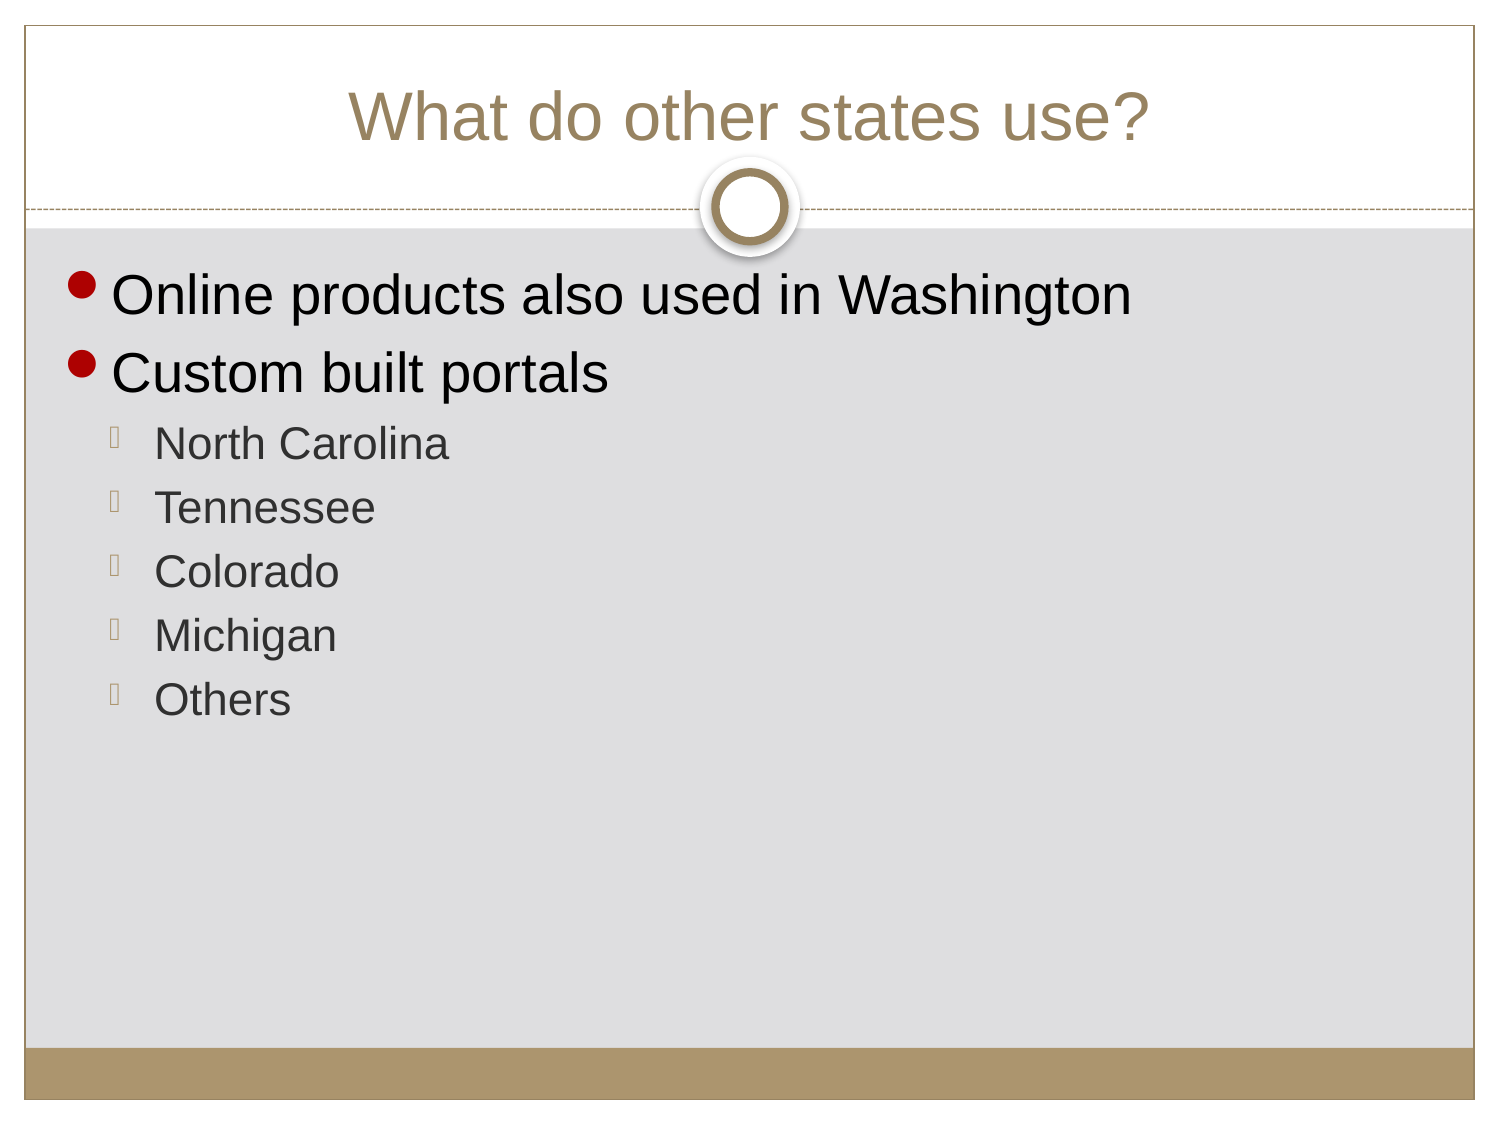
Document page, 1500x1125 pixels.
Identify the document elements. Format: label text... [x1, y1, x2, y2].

list Online products also used in Washington Custom built portals North Carolina Tennessee Colorado Michigan Others [49, 250, 1445, 1001]
title What do other states use? [49, 37, 1450, 162]
